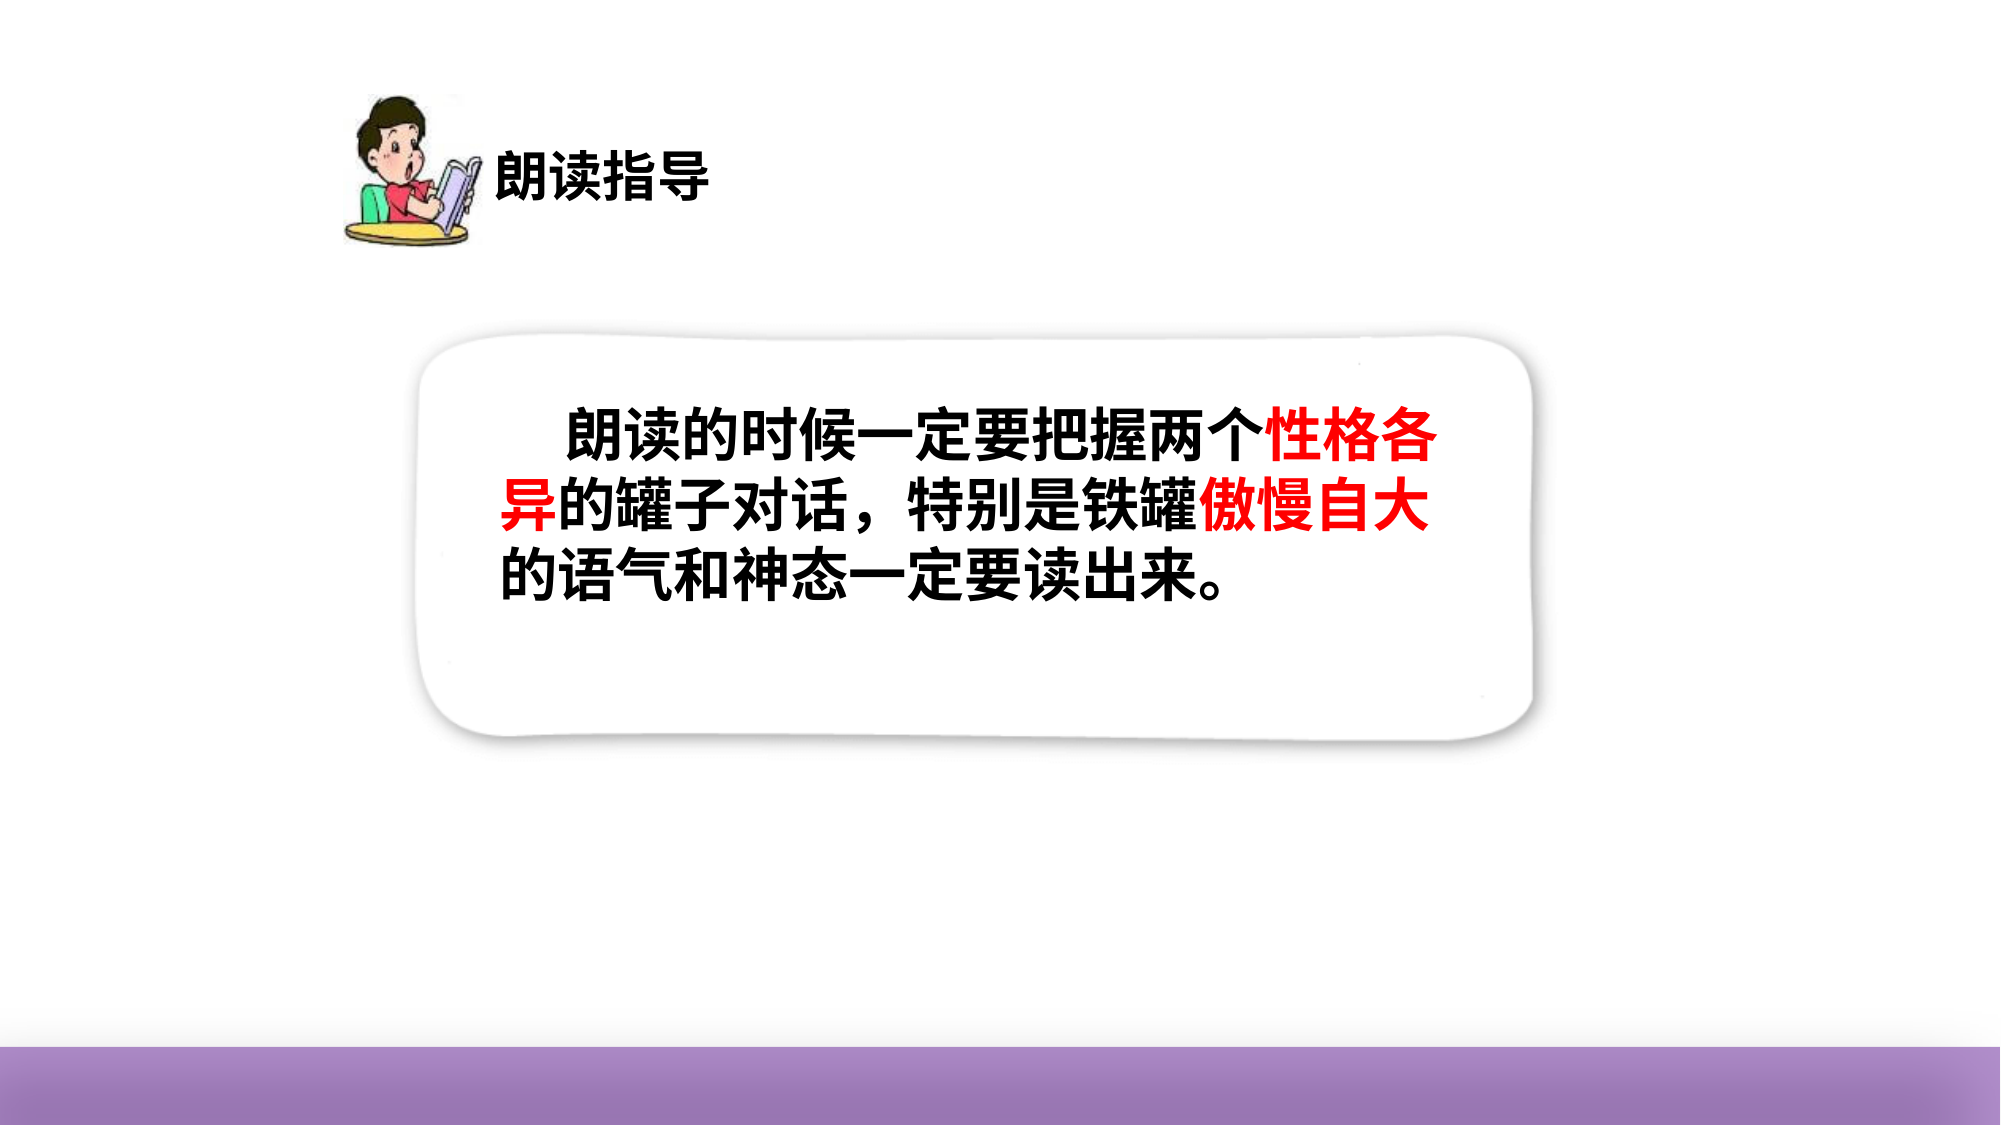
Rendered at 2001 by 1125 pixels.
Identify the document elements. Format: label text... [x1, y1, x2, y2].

text_box 朗读指导 [484, 134, 1067, 215]
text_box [401, 315, 1585, 771]
picture [343, 94, 484, 248]
